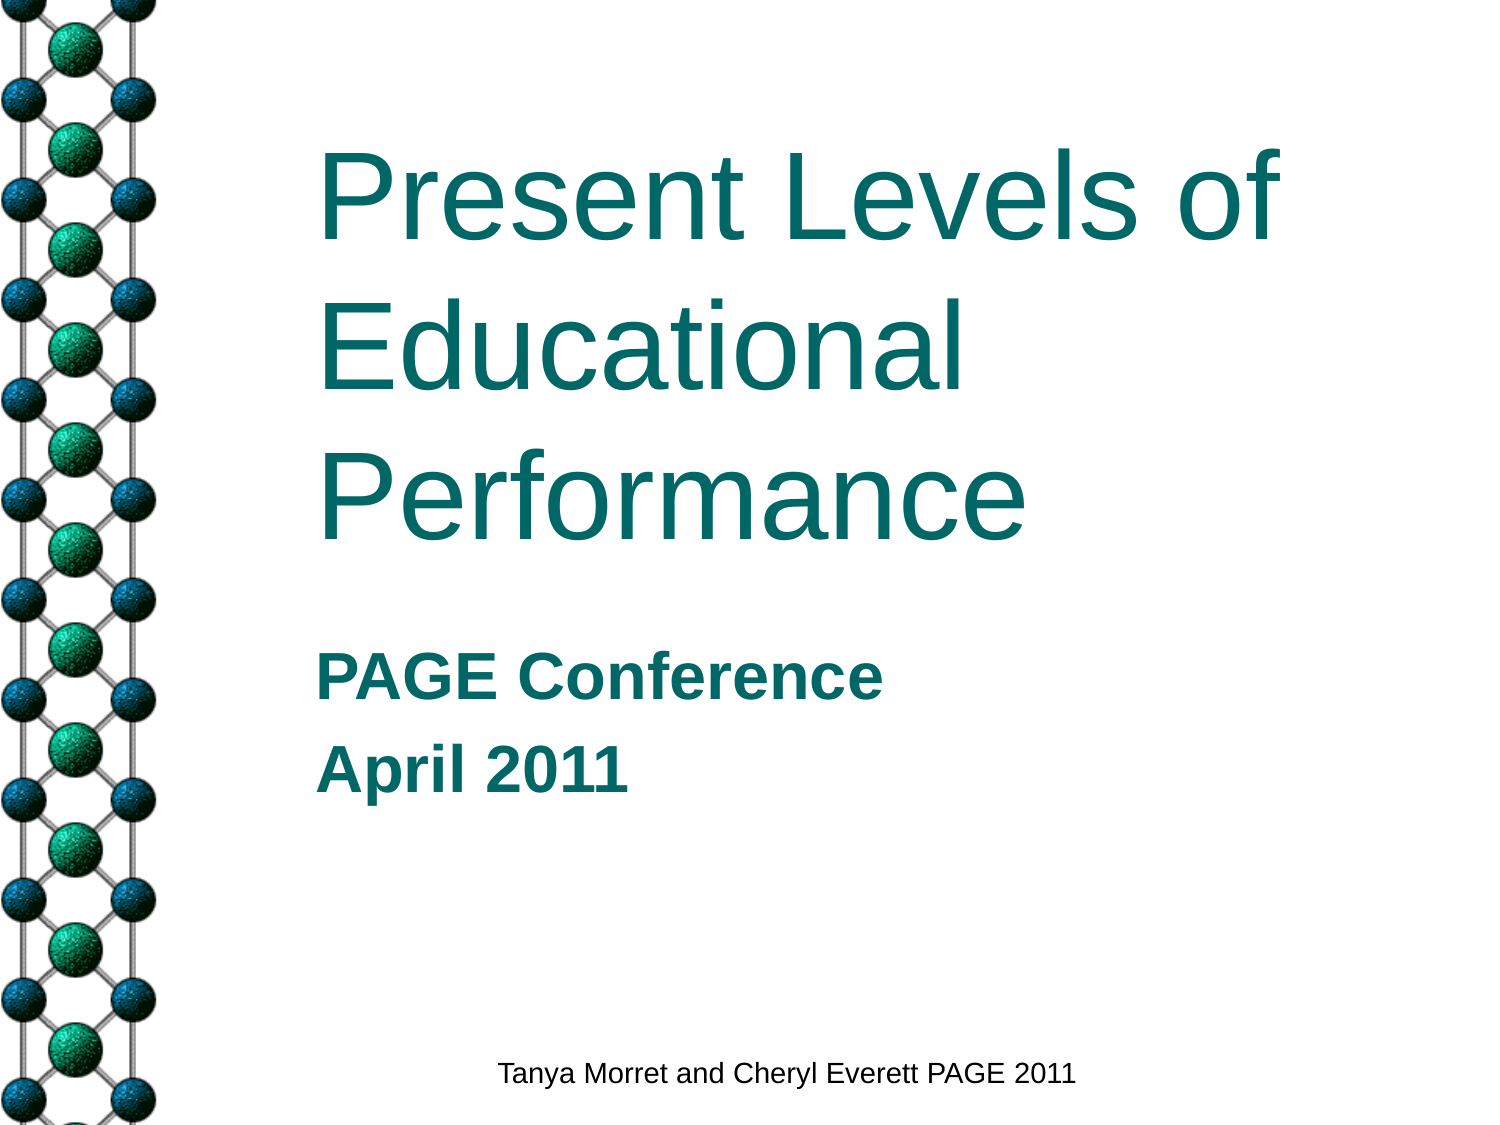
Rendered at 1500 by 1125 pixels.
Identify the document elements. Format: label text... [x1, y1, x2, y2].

title Present Levels of Educational Performance [299, 87, 1388, 591]
footer Tanya Morret and Cheryl Everett PAGE 2011 [462, 1046, 1113, 1125]
picture [0, 0, 1500, 1125]
subtitle PAGE Conference April 2011 [299, 624, 1388, 913]
